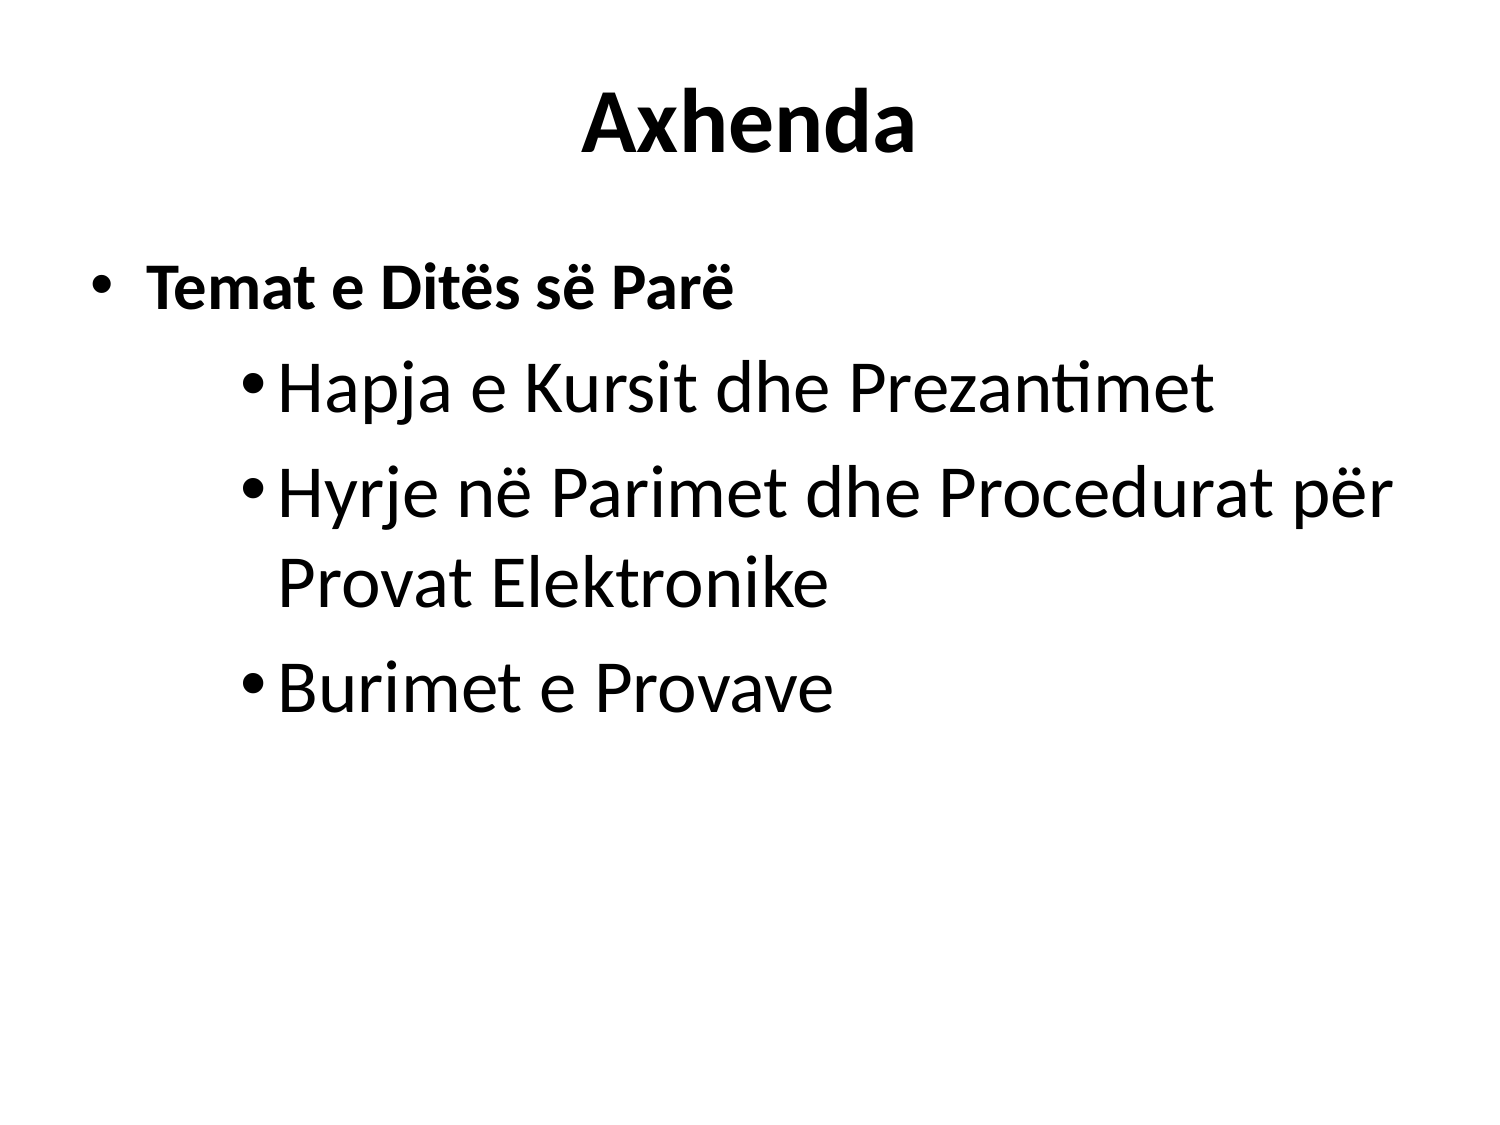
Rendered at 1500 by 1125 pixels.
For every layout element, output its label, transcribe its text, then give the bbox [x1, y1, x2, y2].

title Axhenda [75, 45, 1425, 187]
list Temat e Ditës së Parë Hapja e Kursit dhe Prezantimet Hyrje në Parimet dhe Procedurat për Provat Elektronike Burimet e Provave [75, 235, 1472, 881]
